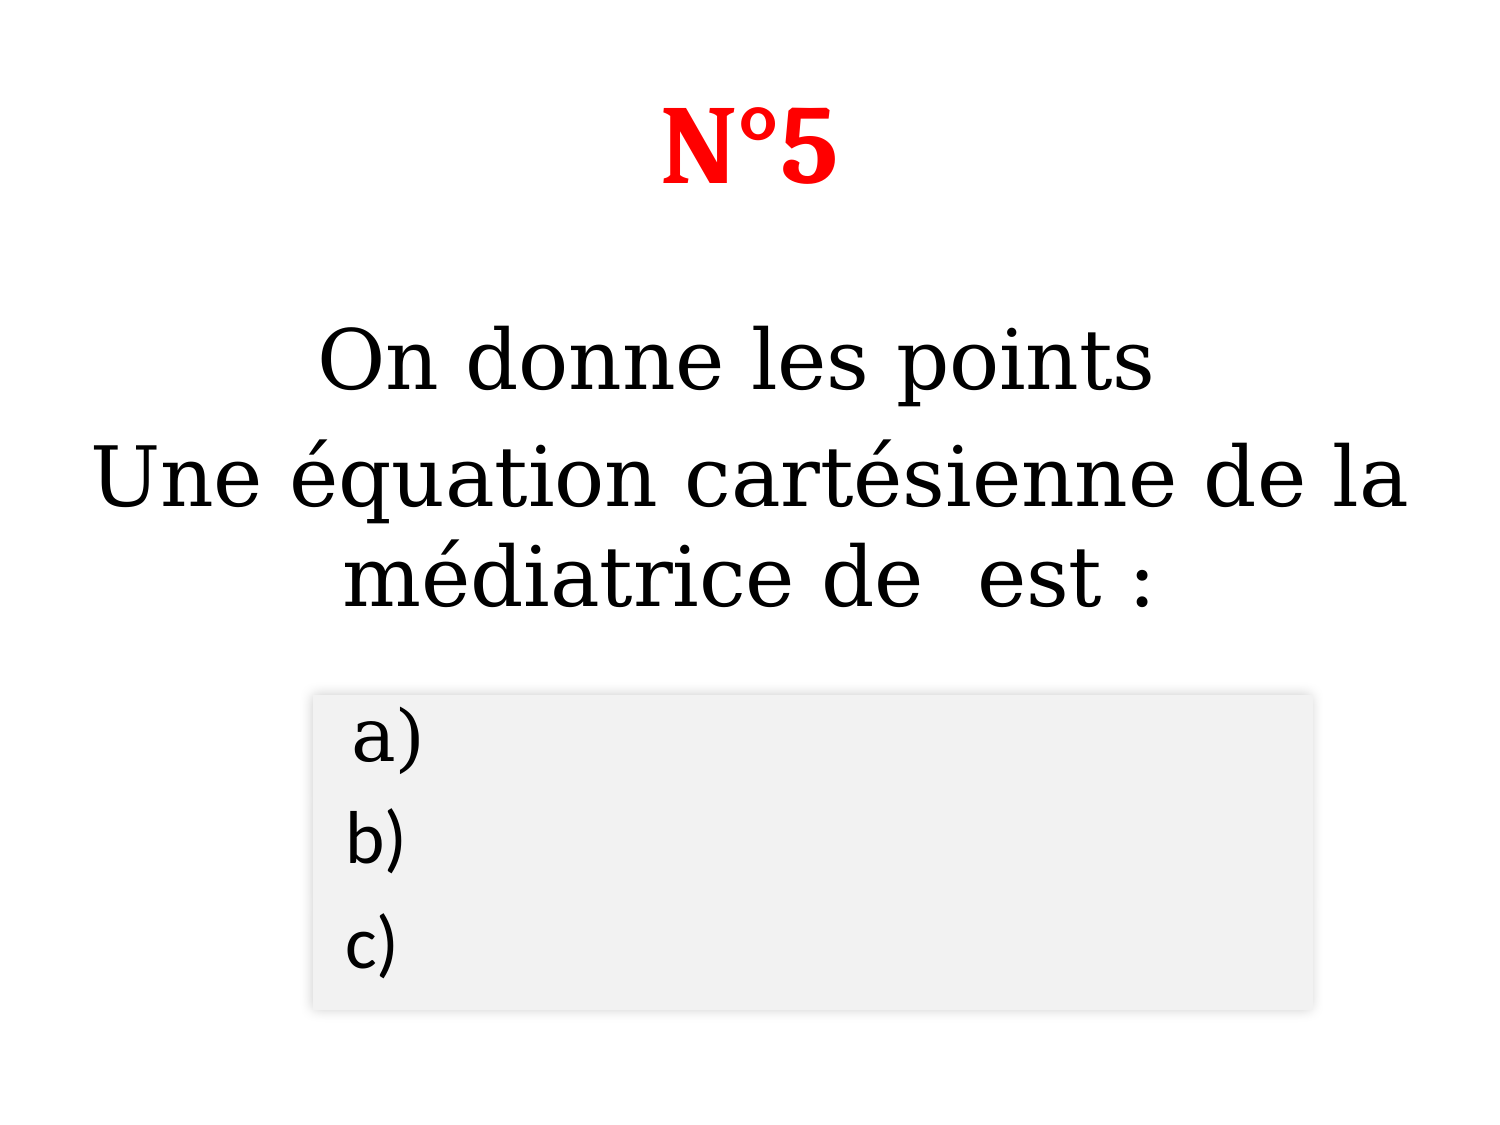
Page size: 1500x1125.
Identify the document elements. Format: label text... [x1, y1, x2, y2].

text_box N°5 [0, 63, 1500, 214]
